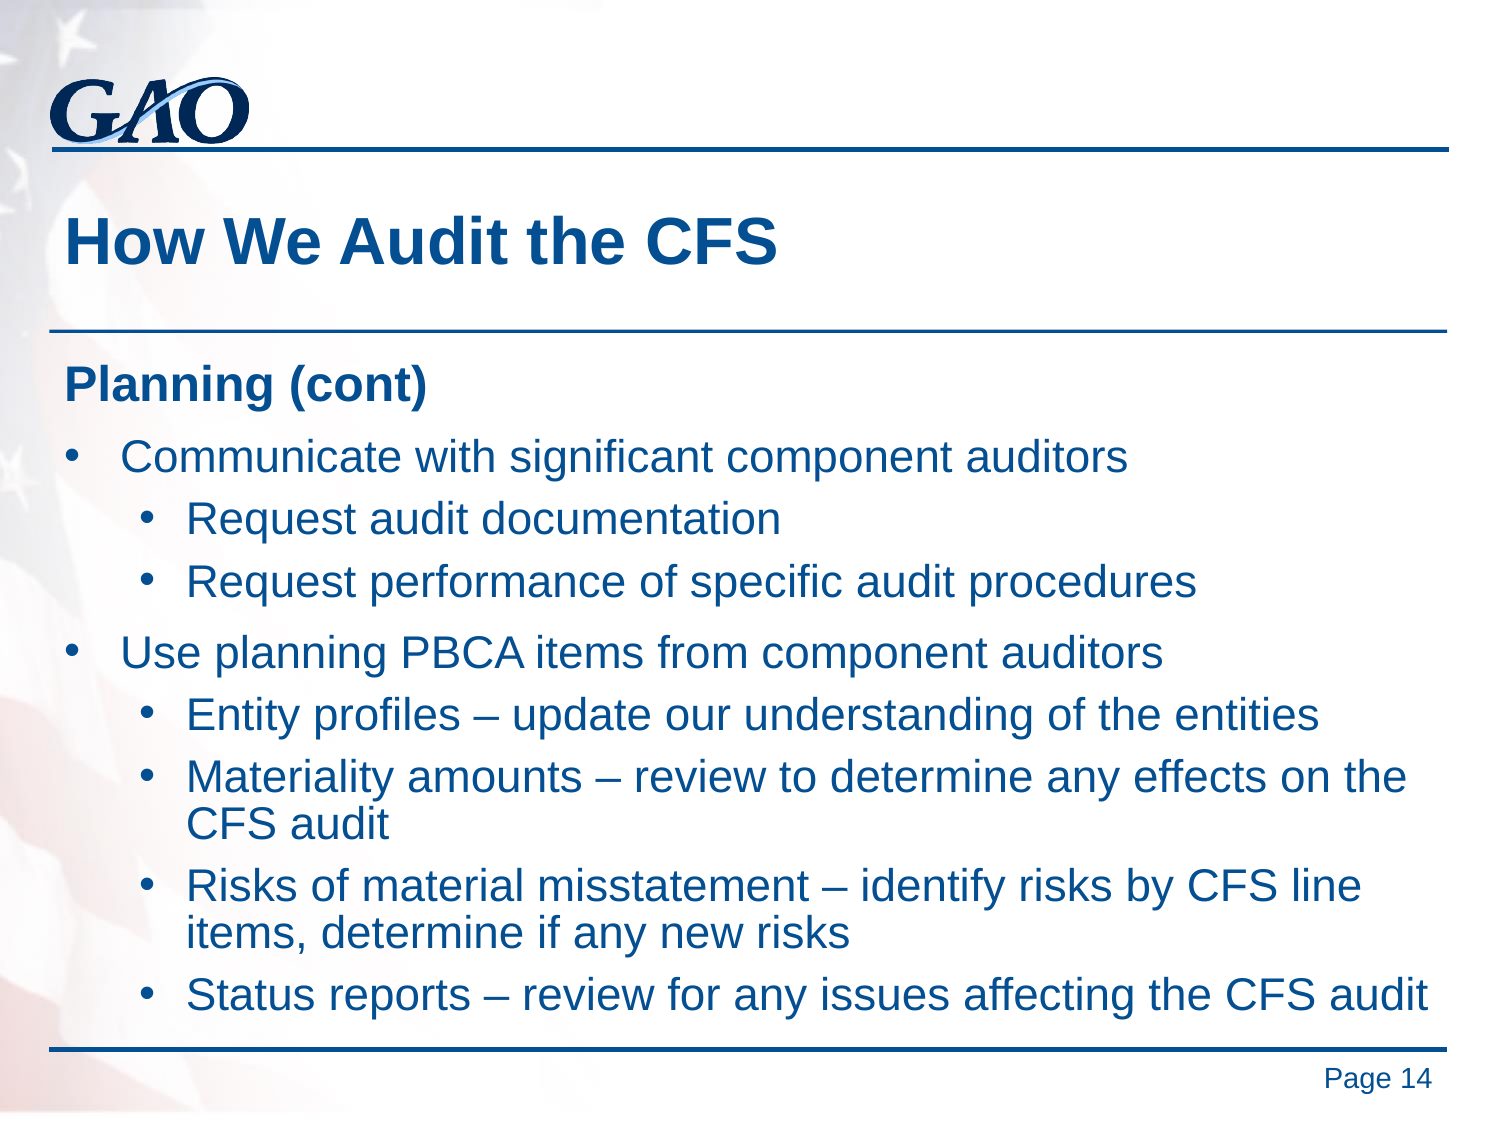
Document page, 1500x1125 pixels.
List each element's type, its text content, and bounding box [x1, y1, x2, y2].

slide_number Page 14 [1097, 1050, 1448, 1103]
list Planning (cont) Communicate with significant component auditors Request audit documentation Request performance of specific audit procedures Use planning PBCA items from component auditors Entity profiles – update our understanding of the entities Materiality amounts – review to determine any effects on the CFS audit Risks of material misstatement – identify risks by CFS line items, determine if any new risks Status reports – review for any issues affecting the CFS audit [49, 343, 1447, 1038]
title How We Audit the CFS [49, 162, 1447, 313]
picture [0, 0, 1500, 1125]
